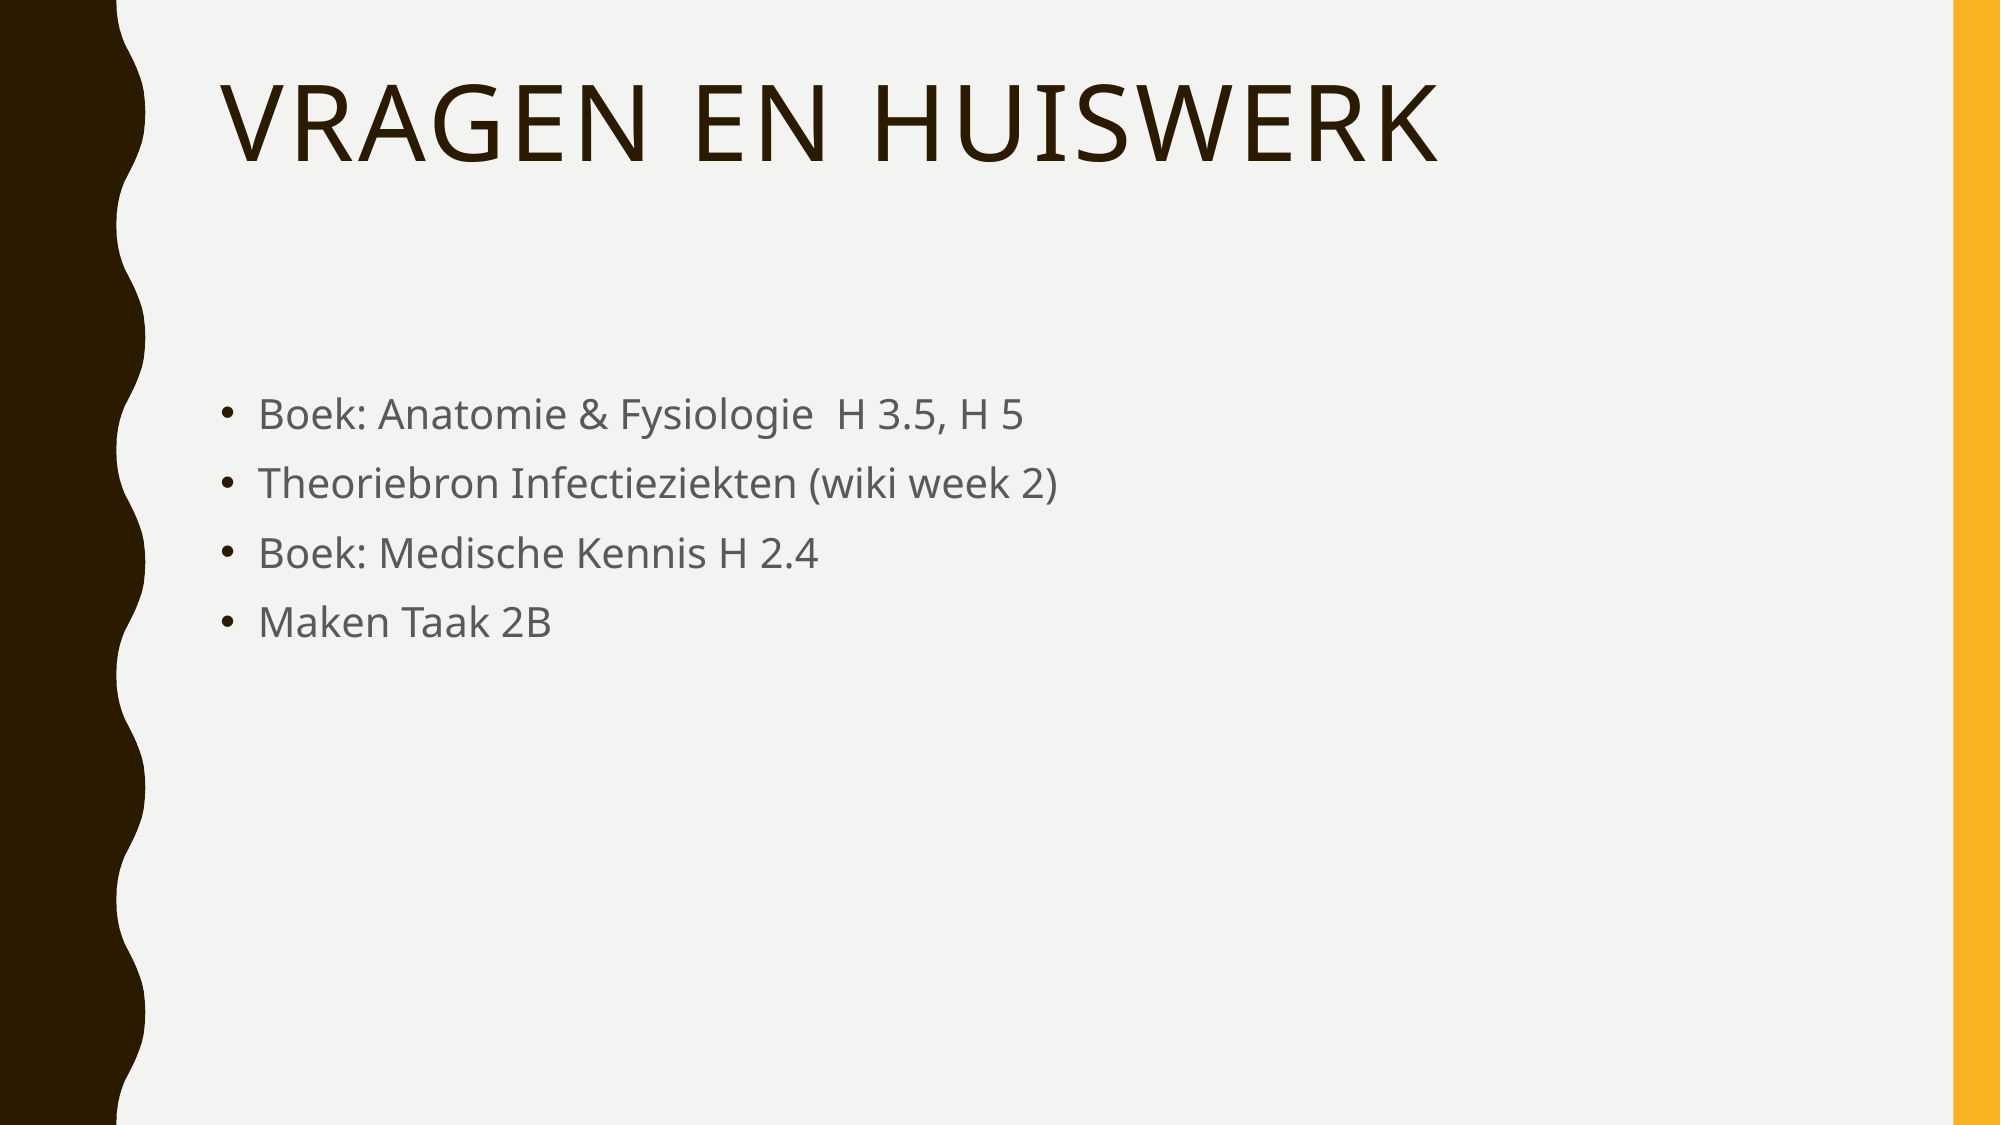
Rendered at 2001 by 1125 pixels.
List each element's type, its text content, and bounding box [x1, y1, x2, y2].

list Boek: Anatomie & Fysiologie H 3.5, H 5 Theoriebron Infectieziekten (wiki week 2) Boek: Medische Kennis H 2.4 Maken Taak 2B [205, 375, 1875, 965]
title Vragen en huiswerk [205, 62, 1875, 308]
